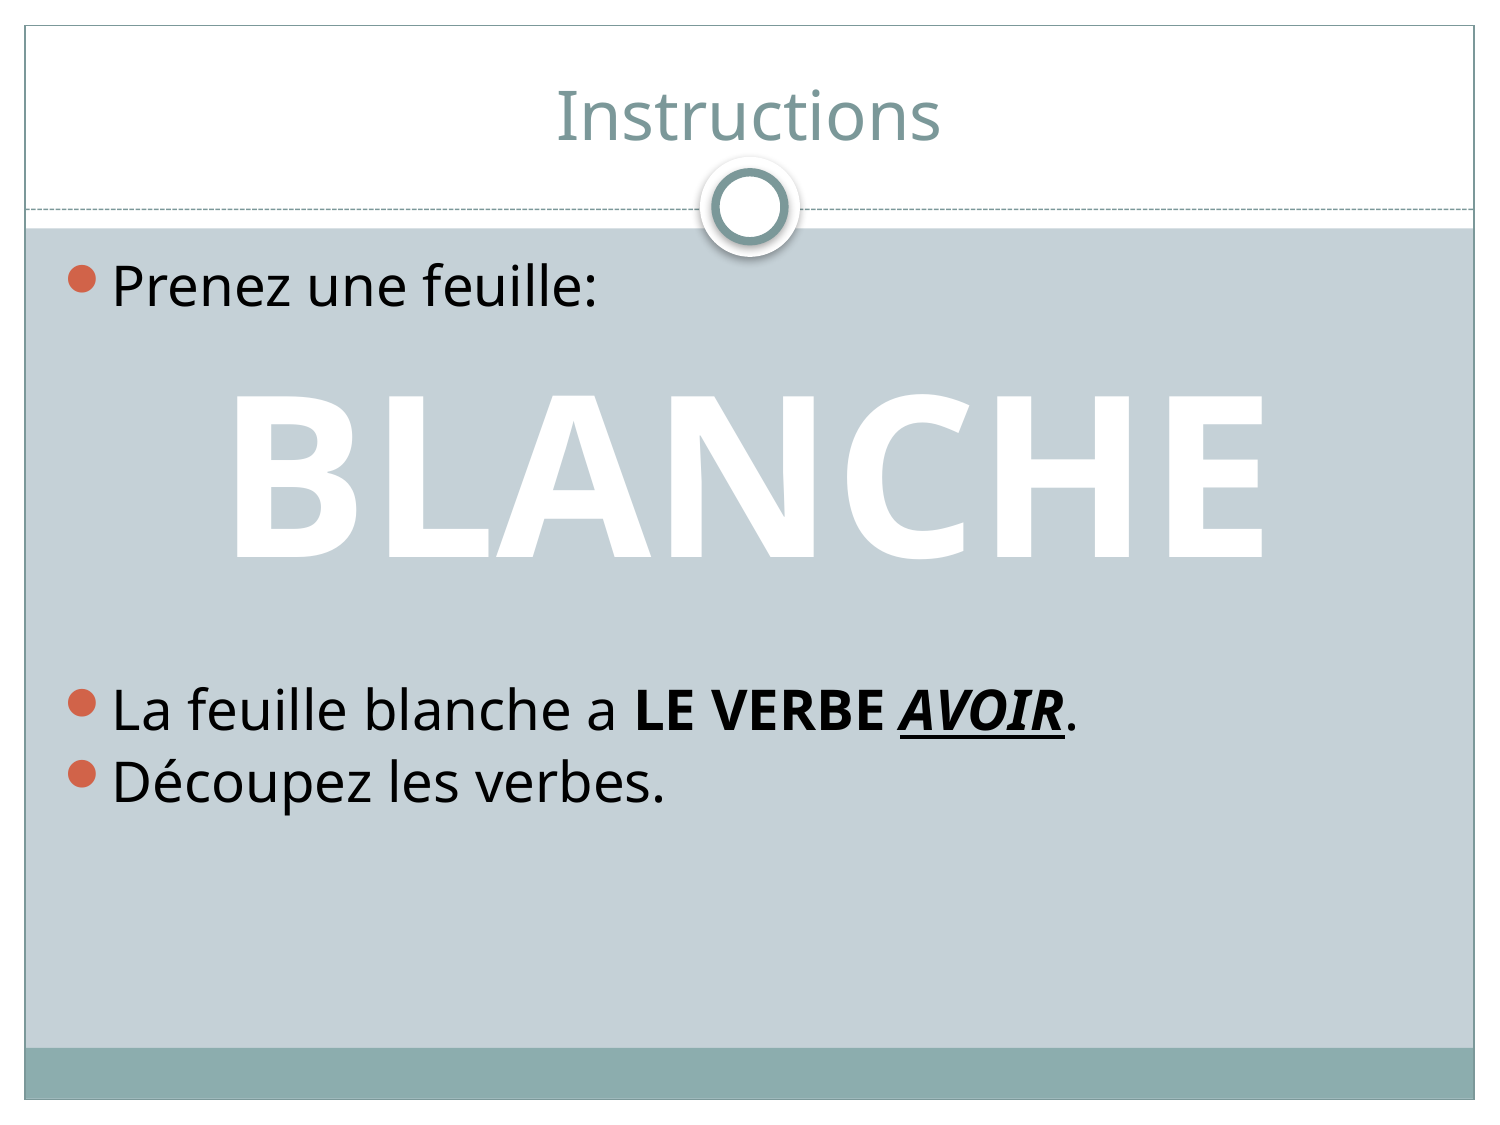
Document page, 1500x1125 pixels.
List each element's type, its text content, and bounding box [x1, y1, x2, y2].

list Prenez une feuille: BLANCHE La feuille blanche a LE VERBE AVOIR. Découpez les verbes. [49, 250, 1445, 1001]
title Instructions [49, 37, 1450, 162]
